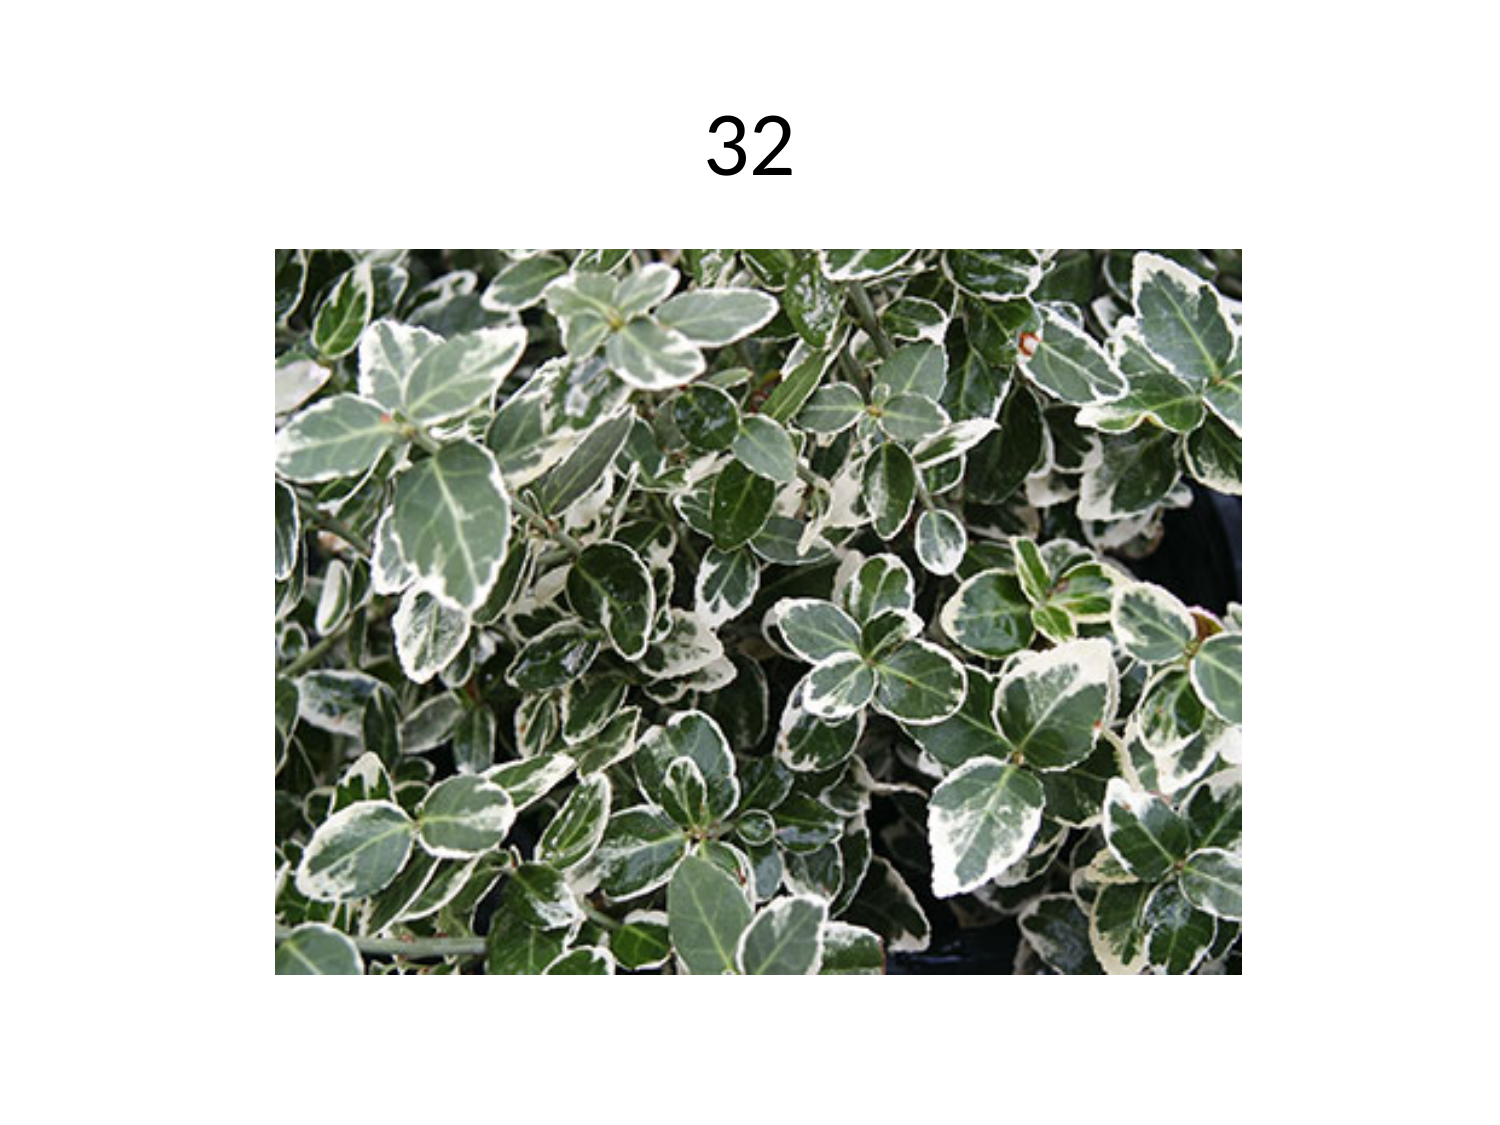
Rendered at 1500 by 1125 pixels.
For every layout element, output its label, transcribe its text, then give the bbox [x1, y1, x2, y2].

picture [274, 249, 1242, 976]
title 32 [75, 45, 1425, 233]
